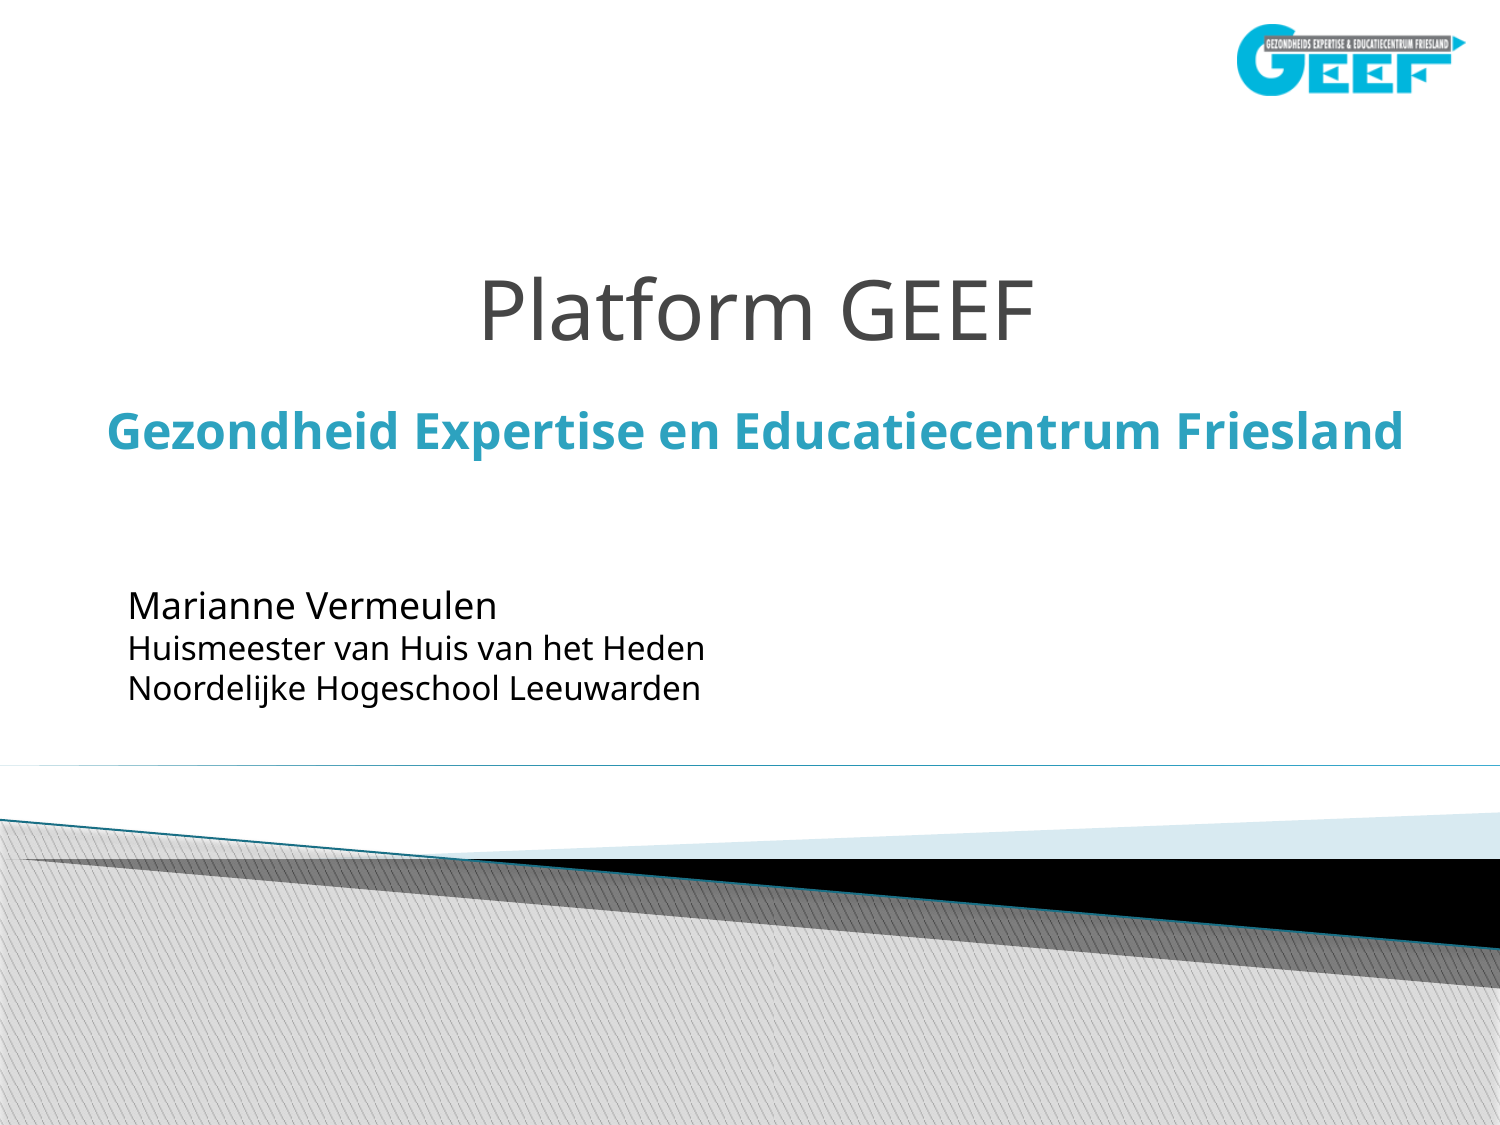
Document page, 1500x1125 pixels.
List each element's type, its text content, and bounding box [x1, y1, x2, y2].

subtitle Platform GEEF Gezondheid Expertise en Educatiecentrum Friesland [37, 249, 1475, 563]
picture [1237, 24, 1466, 96]
picture [5, 859, 1500, 989]
text_box Marianne Vermeulen Huismeester van Huis van het Heden Noordelijke Hogeschool Leeuwarden [112, 574, 1050, 715]
